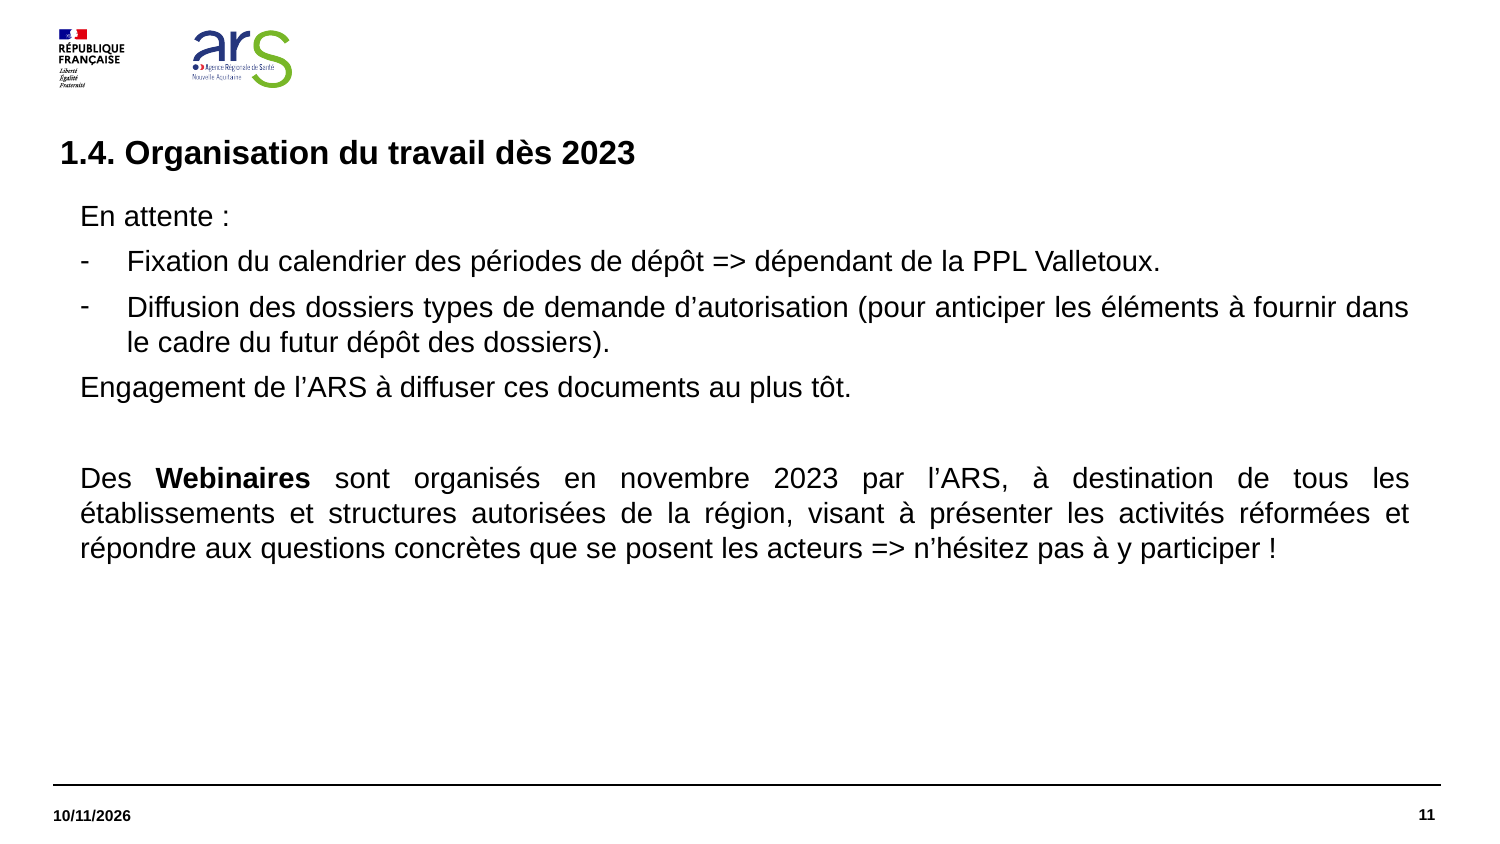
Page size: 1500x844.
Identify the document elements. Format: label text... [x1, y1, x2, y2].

picture [192, 30, 292, 88]
picture [47, 17, 136, 107]
text_box 1.4. Organisation du travail dès 2023 [0, 123, 1377, 179]
list En attente : Fixation du calendrier des périodes de dépôt => dépendant de la PPL Valletoux. Diffusion des dossiers types de demande d’autorisation (pour anticiper les éléments à fournir dans le cadre du futur dépôt des dossiers). Engagement de l’ARS à diffuser ces documents au plus tôt. Des Webinaires sont organisés en novembre 2023 par l’ARS, à destination de tous les établissements et structures autorisées de la région, visant à présenter les activités réformées et répondre aux questions concrètes que se posent les acteurs => n’hésitez pas à y participer ! [64, 197, 1412, 706]
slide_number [53, 787, 252, 844]
slide_number 11 [1213, 784, 1436, 844]
